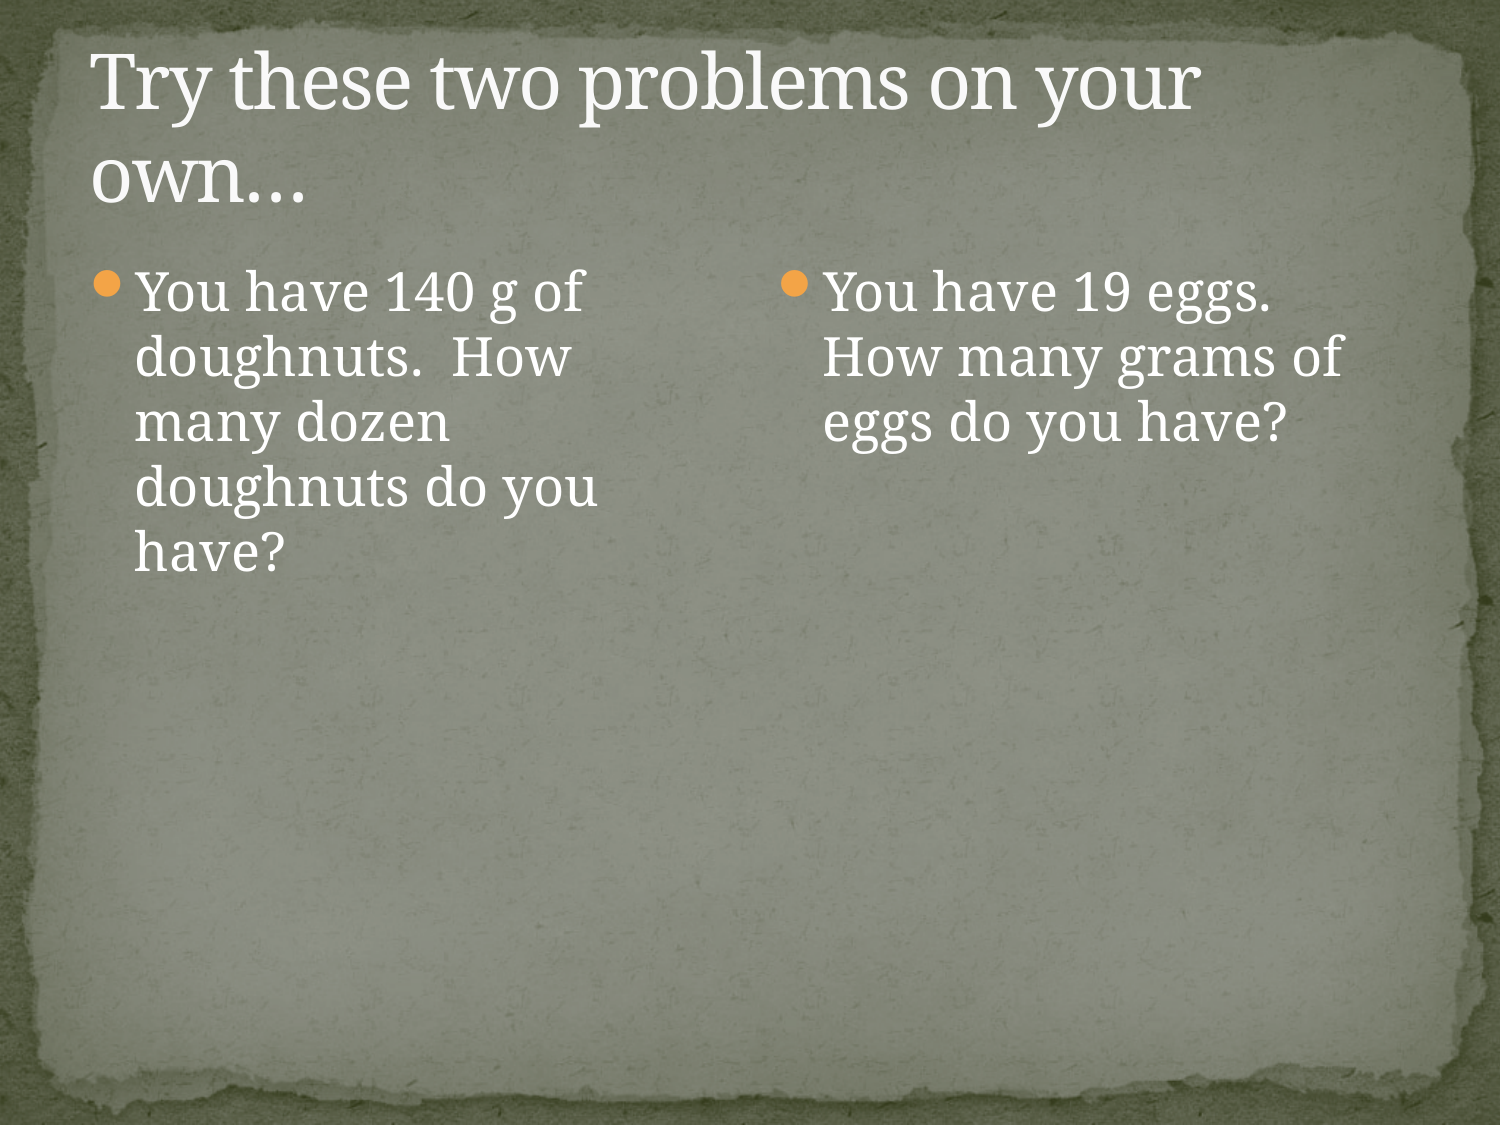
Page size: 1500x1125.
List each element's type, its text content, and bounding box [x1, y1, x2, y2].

title Try these two problems on your own… [74, 24, 1425, 225]
list You have 19 eggs. How many grams of eggs do you have? [762, 249, 1429, 503]
list You have 140 g of doughnuts. How many dozen doughnuts do you have? [75, 249, 741, 587]
